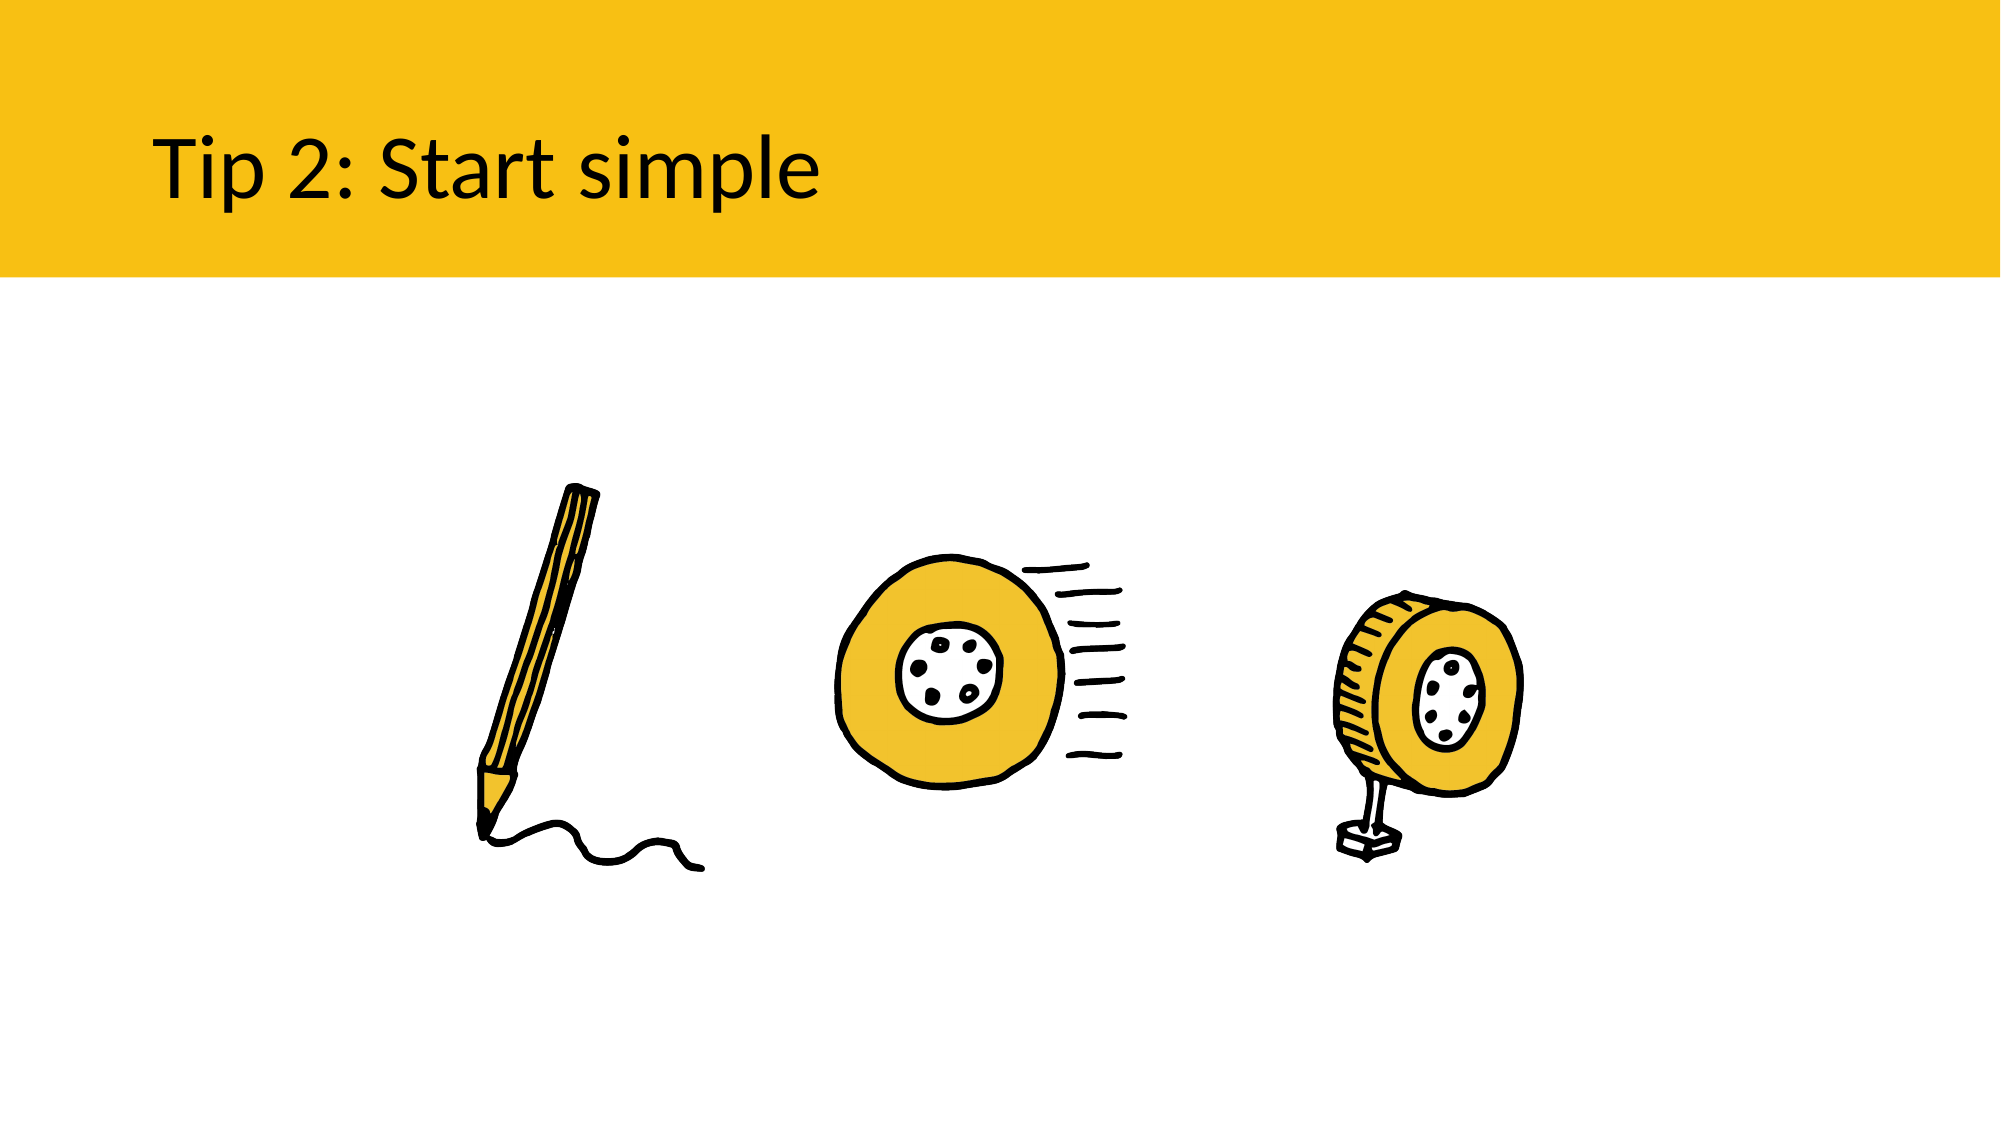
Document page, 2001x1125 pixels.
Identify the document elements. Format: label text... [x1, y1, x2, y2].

title Tip 2: Start simple [137, 59, 1863, 278]
picture [476, 482, 1524, 872]
